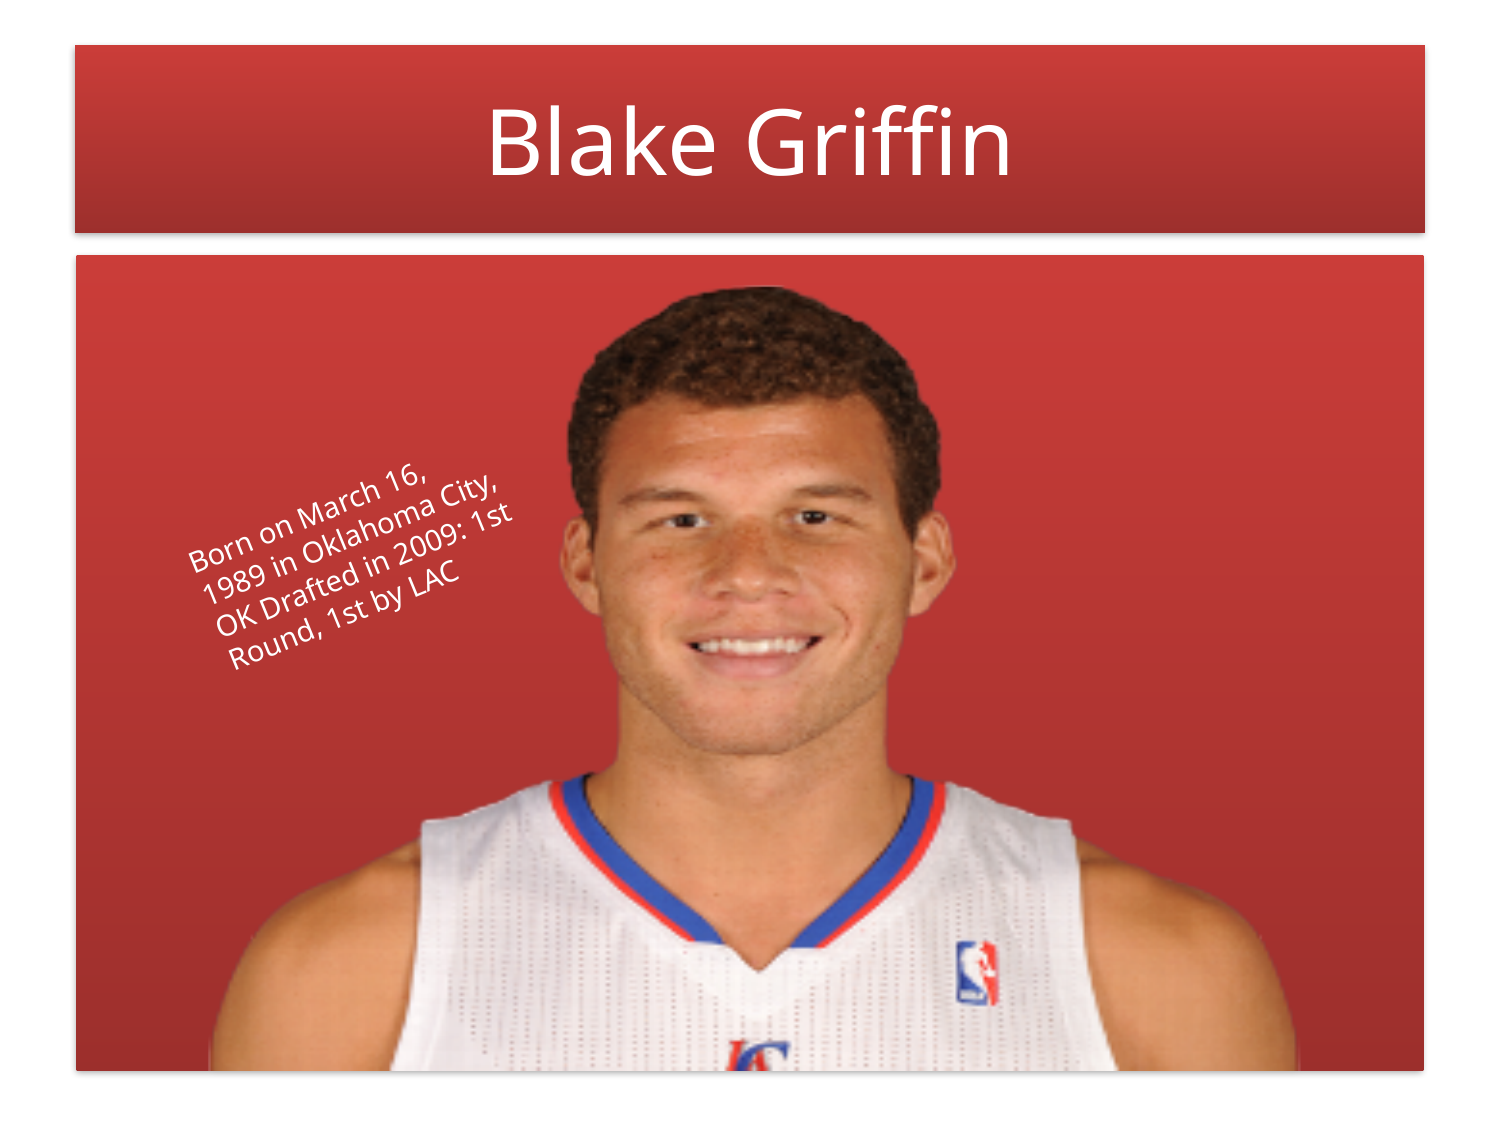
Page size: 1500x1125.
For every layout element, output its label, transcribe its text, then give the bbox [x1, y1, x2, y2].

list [76, 255, 1424, 1071]
title Blake Griffin [75, 45, 1425, 233]
